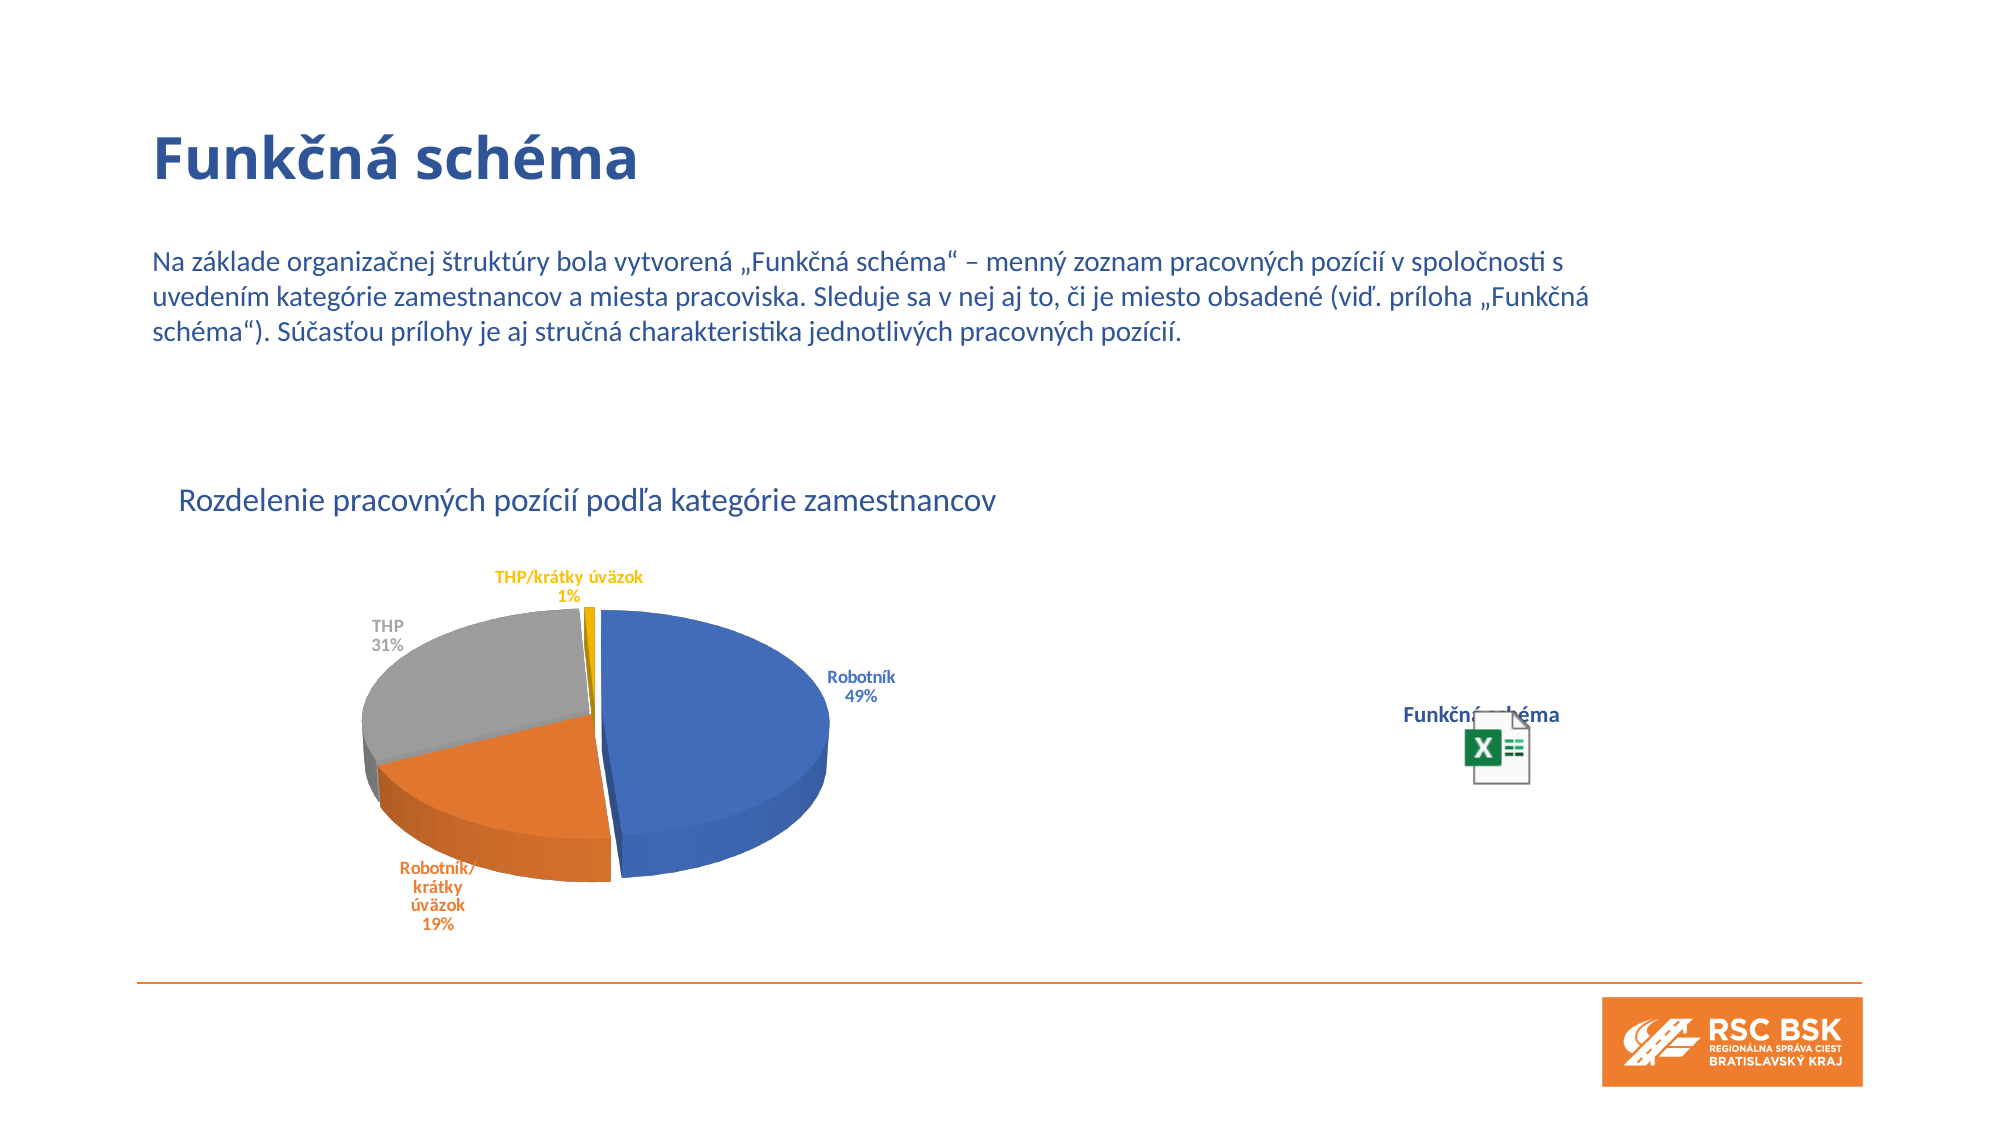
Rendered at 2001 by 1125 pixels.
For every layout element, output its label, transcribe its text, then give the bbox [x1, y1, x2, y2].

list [1602, 997, 1863, 1087]
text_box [1452, 708, 1552, 919]
text_box Na základe organizačnej štruktúry bola vytvorená „Funkčná schéma“ – menný zoznam pracovných pozícií v spoločnosti s uvedením kategórie zamestnancov a miesta pracoviska. Sleduje sa v nej aj to, či je miesto obsadené (viď. príloha „Funkčná schéma“). Súčasťou prílohy je aj stručná charakteristika jednotlivých pracovných pozícií. [137, 235, 1696, 395]
text_box Rozdelenie pracovných pozícií podľa kategórie zamestnancov [163, 470, 1773, 526]
chart [234, 562, 961, 936]
title Funkčná schéma [137, 51, 1863, 269]
text_box Funkčná schéma [1388, 692, 1731, 735]
